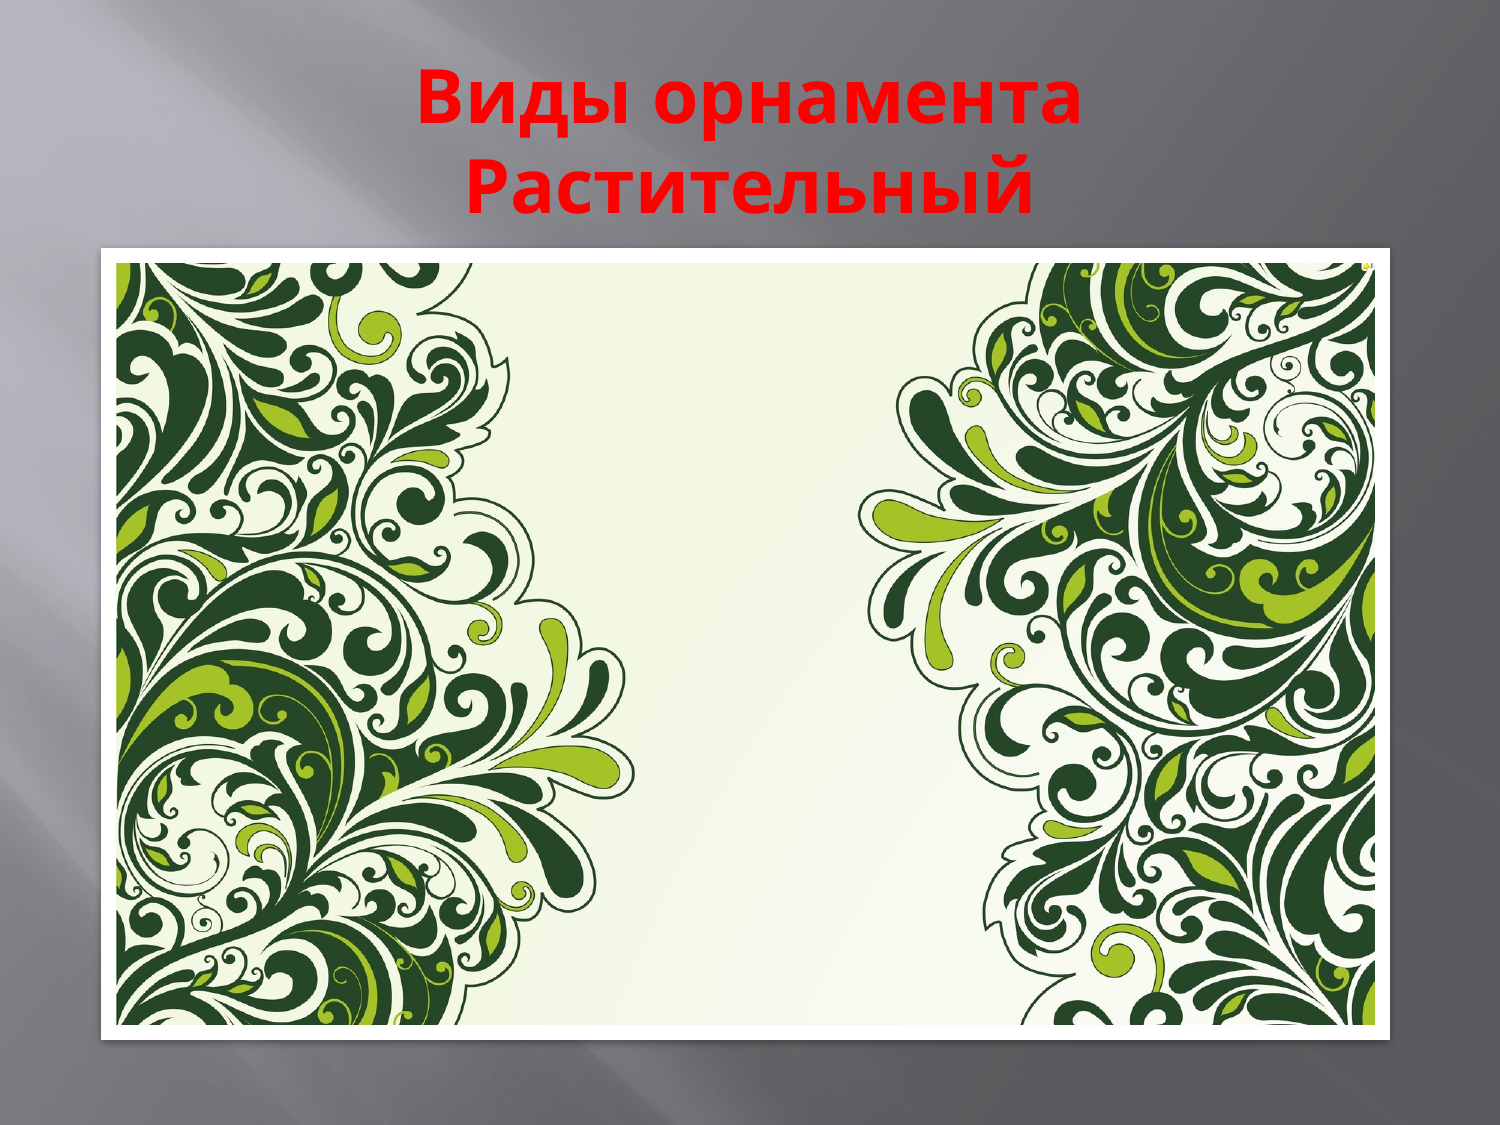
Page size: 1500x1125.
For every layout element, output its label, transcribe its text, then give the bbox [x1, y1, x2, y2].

title Виды орнамента Растительный [75, 45, 1425, 233]
picture [115, 262, 1376, 1026]
